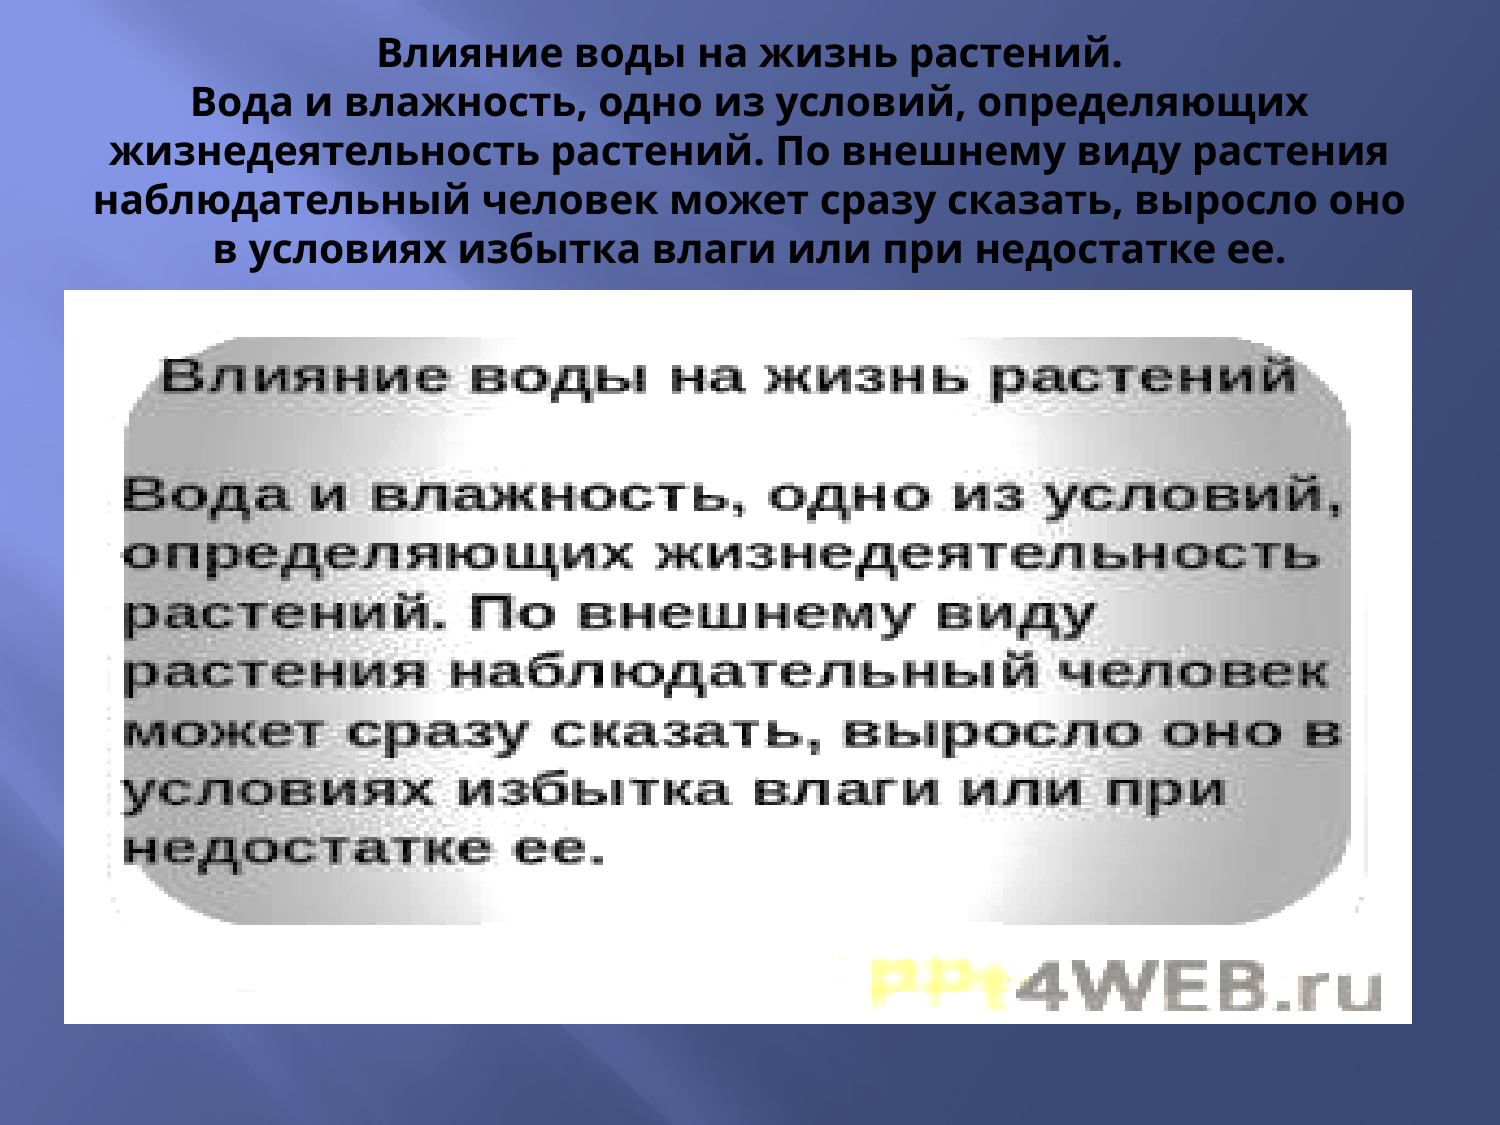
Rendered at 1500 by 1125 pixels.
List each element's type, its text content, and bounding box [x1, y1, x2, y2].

picture [64, 290, 1412, 1024]
title Влияние воды на жизнь растений. Вода и влажность, одно из условий, определяющих жизнедеятельность растений. По внешнему виду растения наблюдательный человек может сразу сказать, выросло оно в условиях избытка влаги или при недостатке ее. [75, 19, 1425, 279]
